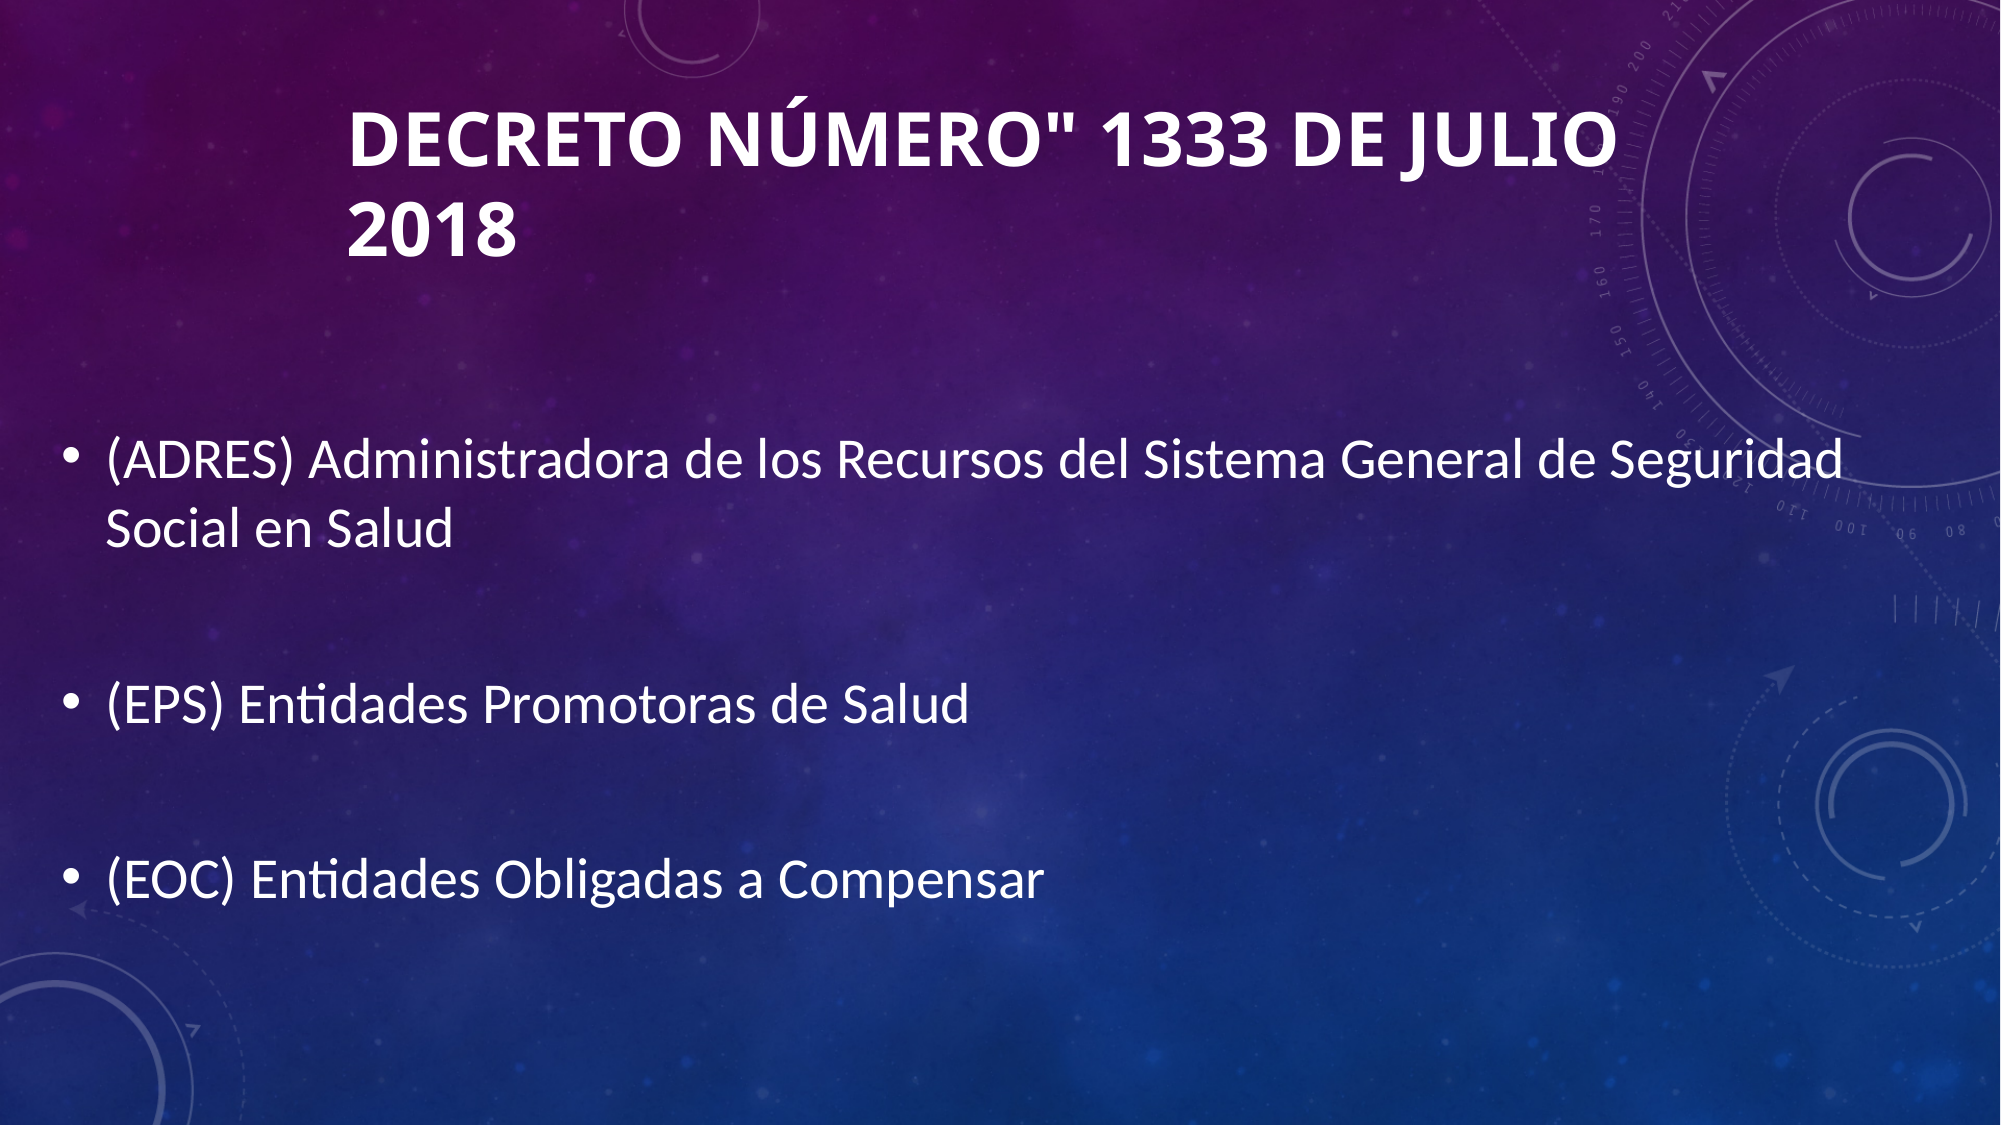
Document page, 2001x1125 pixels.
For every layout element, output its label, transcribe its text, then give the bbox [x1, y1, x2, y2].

title DECRETO NÚMERO" 1333 DE julio 2018 [331, 61, 1650, 301]
picture [0, 0, 2001, 1125]
list (ADRES) Administradora de los Recursos del Sistema General de Seguridad Social en Salud (EPS) Entidades Promotoras de Salud (EOC) Entidades Obligadas a Compensar [46, 412, 1980, 1012]
